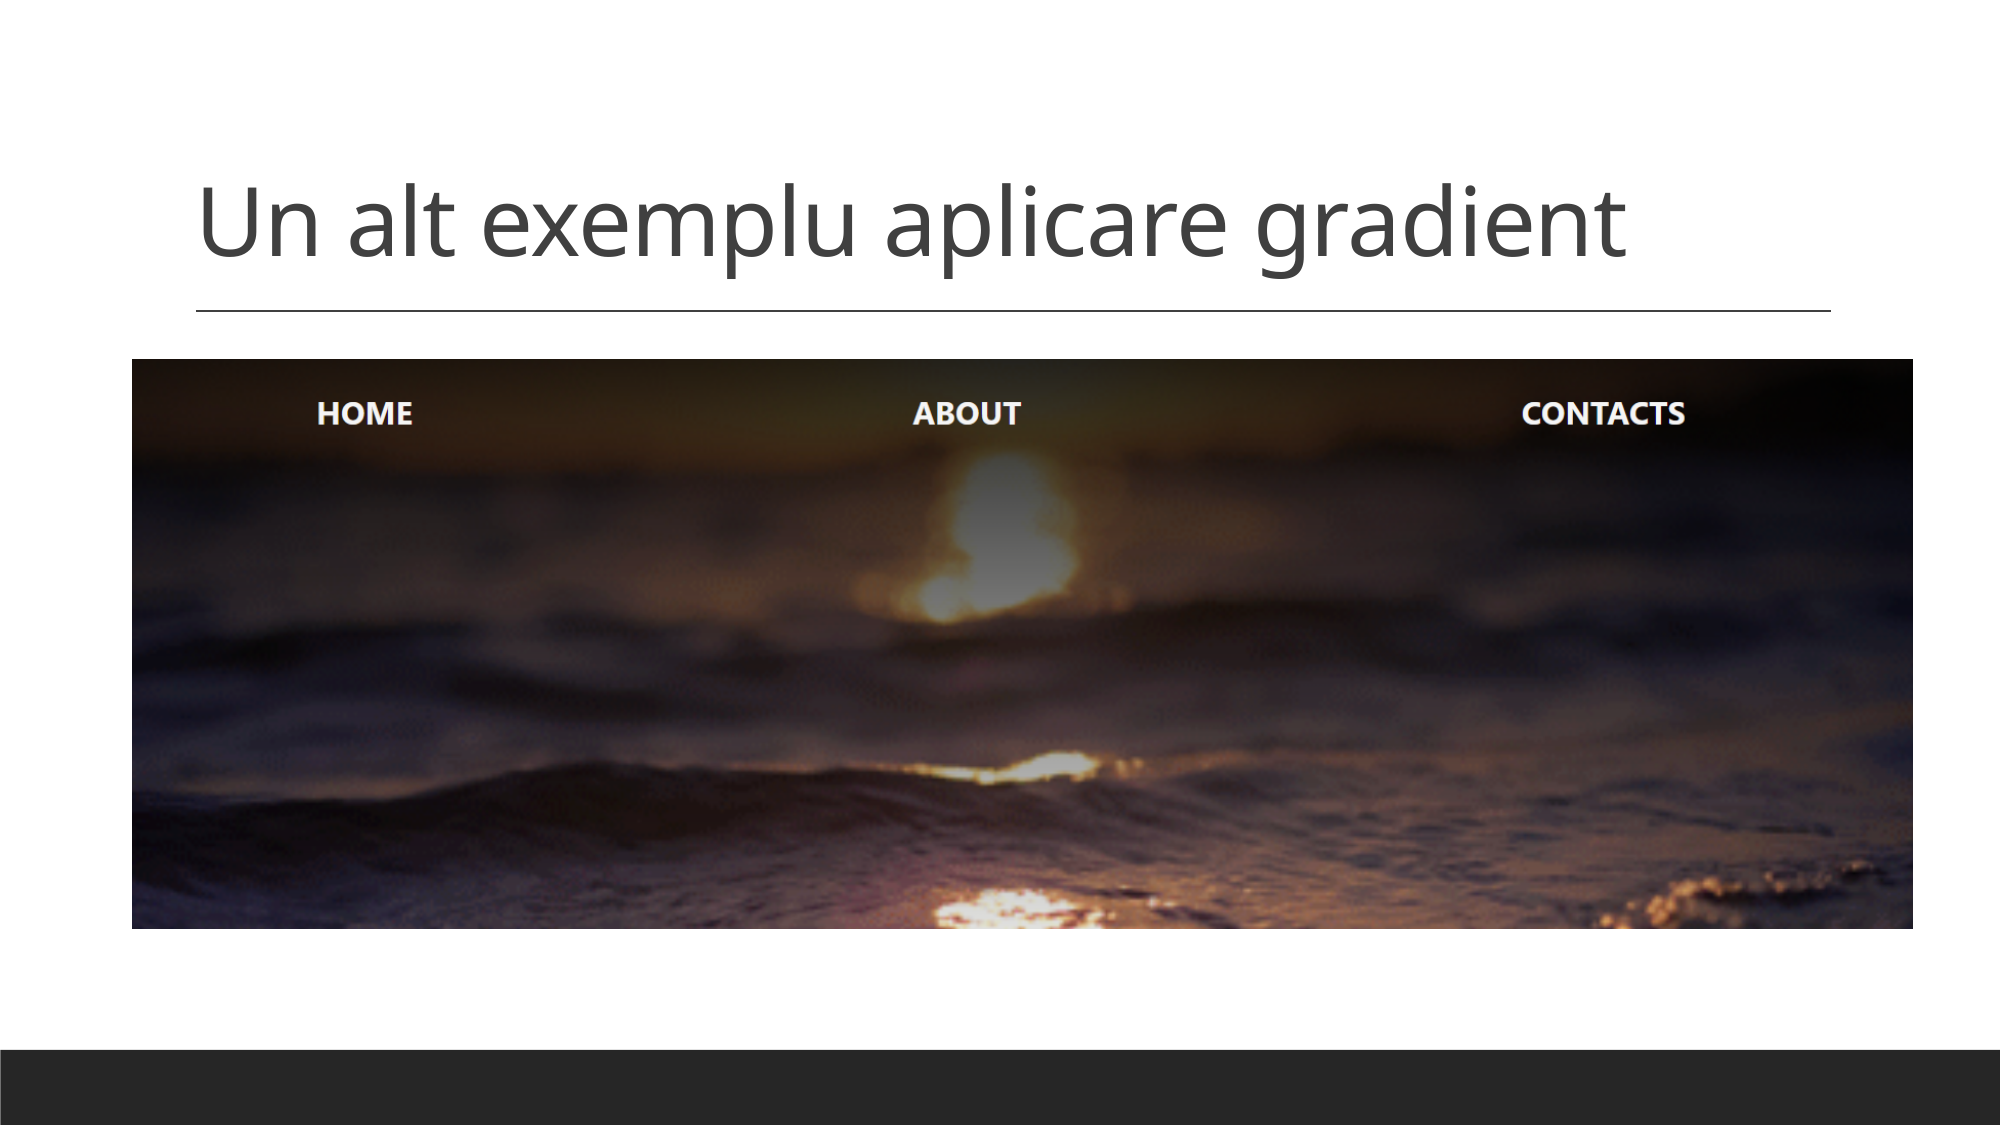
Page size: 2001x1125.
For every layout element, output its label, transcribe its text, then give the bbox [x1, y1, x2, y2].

title Un alt exemplu aplicare gradient [180, 47, 1830, 285]
picture [131, 358, 1914, 930]
